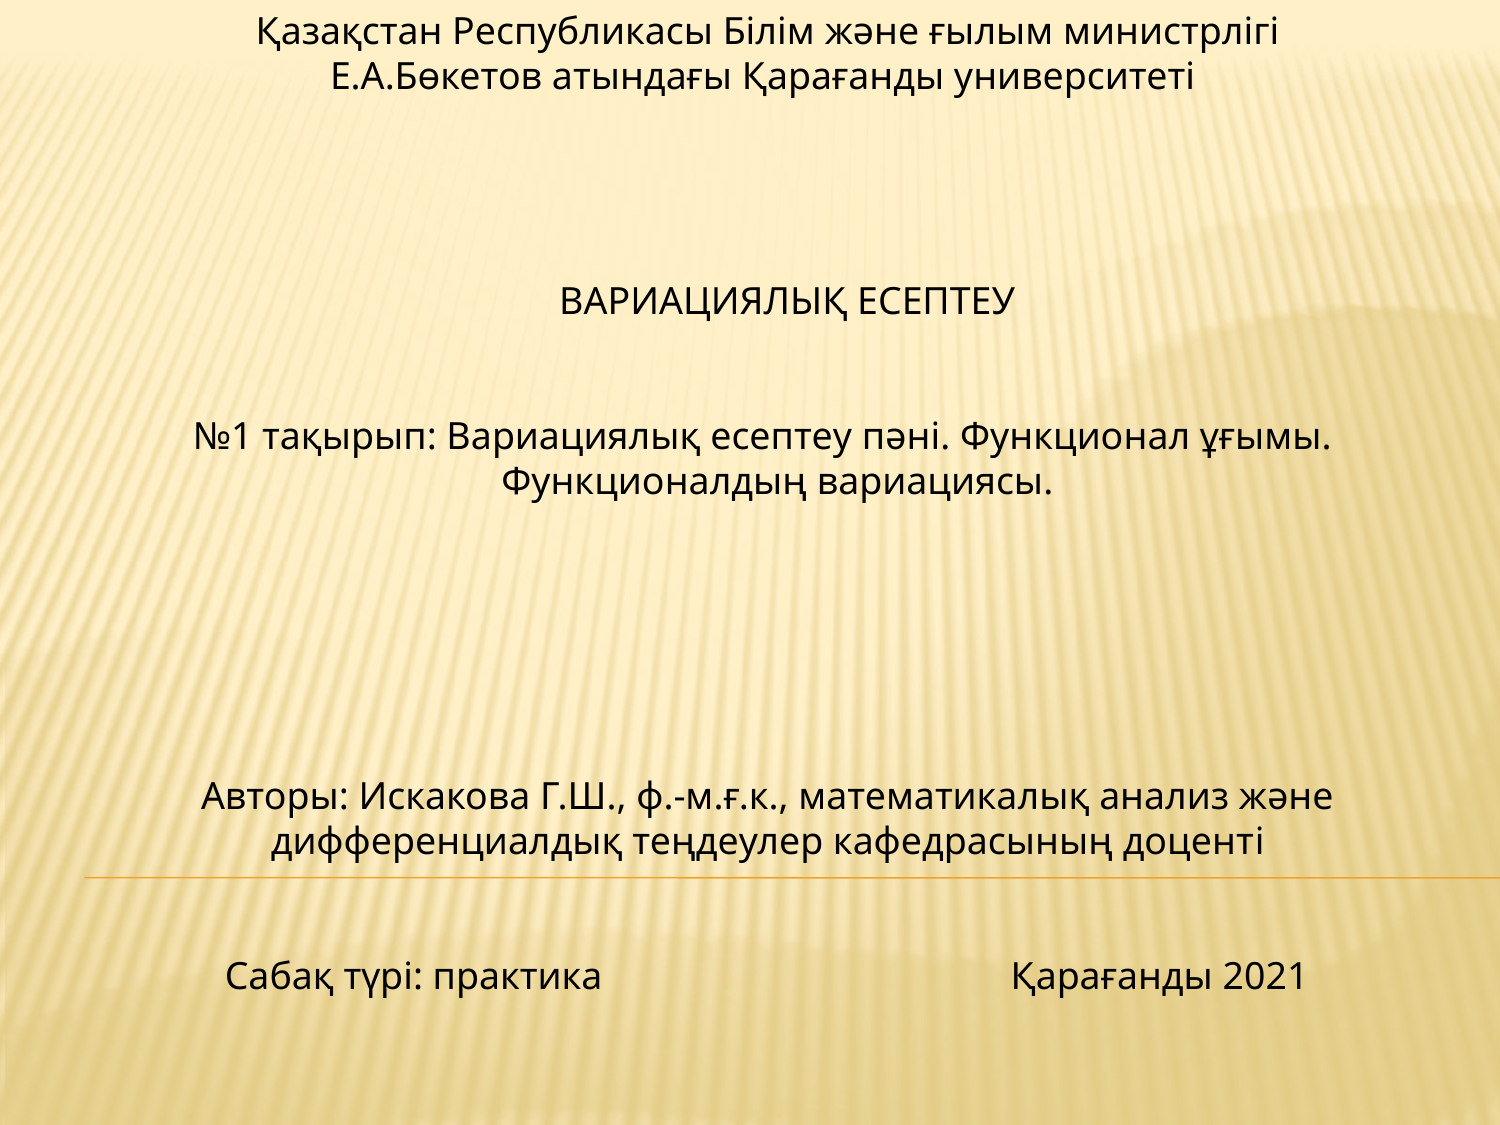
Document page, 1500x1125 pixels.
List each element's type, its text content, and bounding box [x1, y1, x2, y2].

text_box Қазақстан Республикасы Білім және ғылым министрлігі Е.А.Бөкетов атындағы Қарағанды университеті ВАРИАЦИЯЛЫҚ ЕСЕПТЕУ №1 тақырып: Вариациялық есептеу пәні. Функционал ұғымы. Функционалдың вариациясы. Авторы: Искакова Г.Ш., ф.-м.ғ.к., математикалық анализ және дифференциалдық теңдеулер кафедрасының доценті Сабақ түрі: практика Қарағанды 2021 [88, 0, 1447, 1005]
